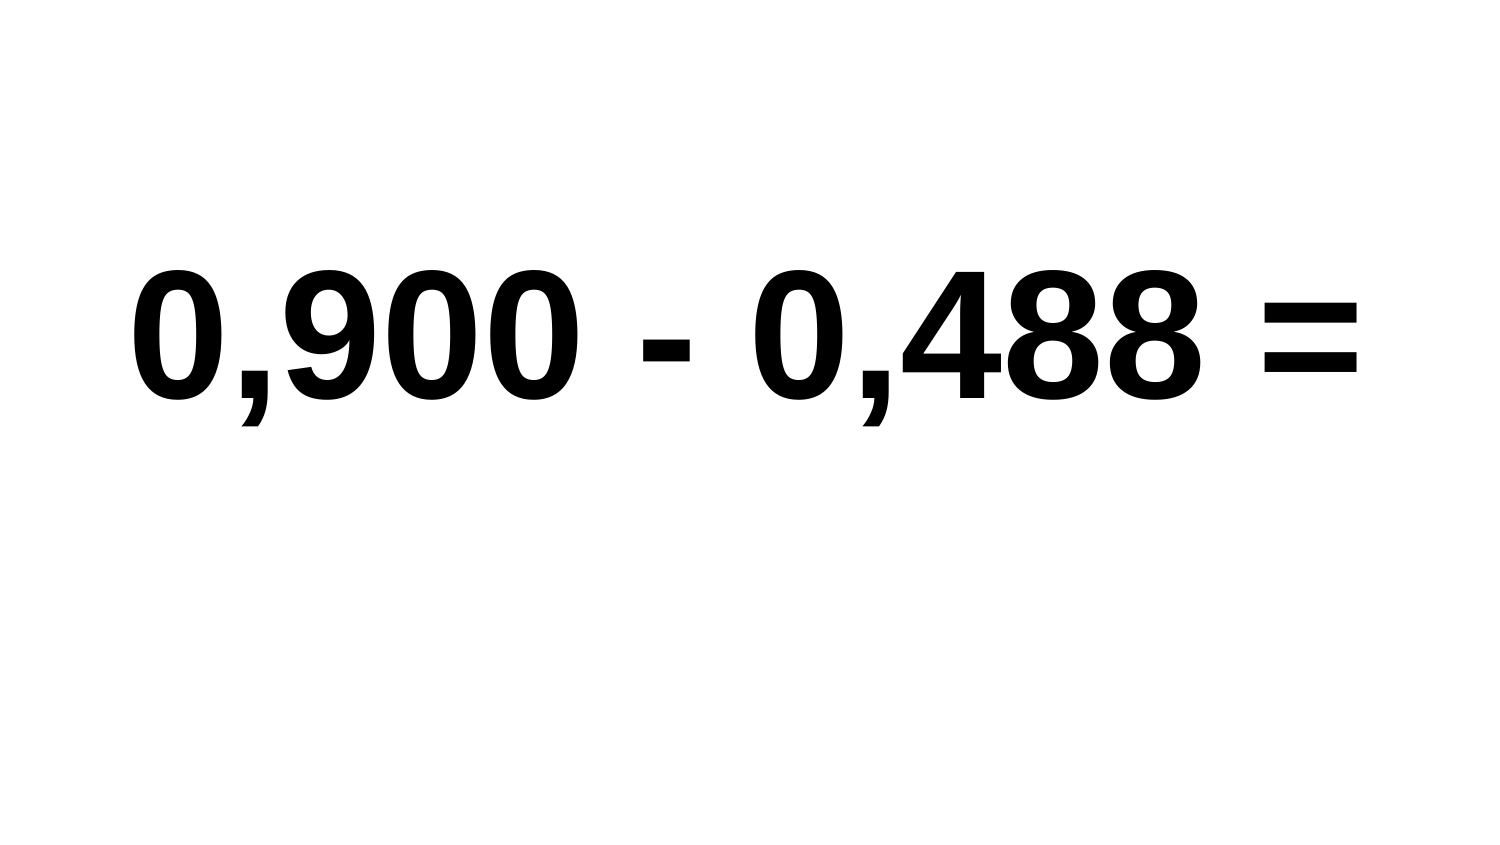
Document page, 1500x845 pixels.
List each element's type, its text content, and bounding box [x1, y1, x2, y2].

text_box 0,900 - 0,488 = [112, 259, 1388, 450]
